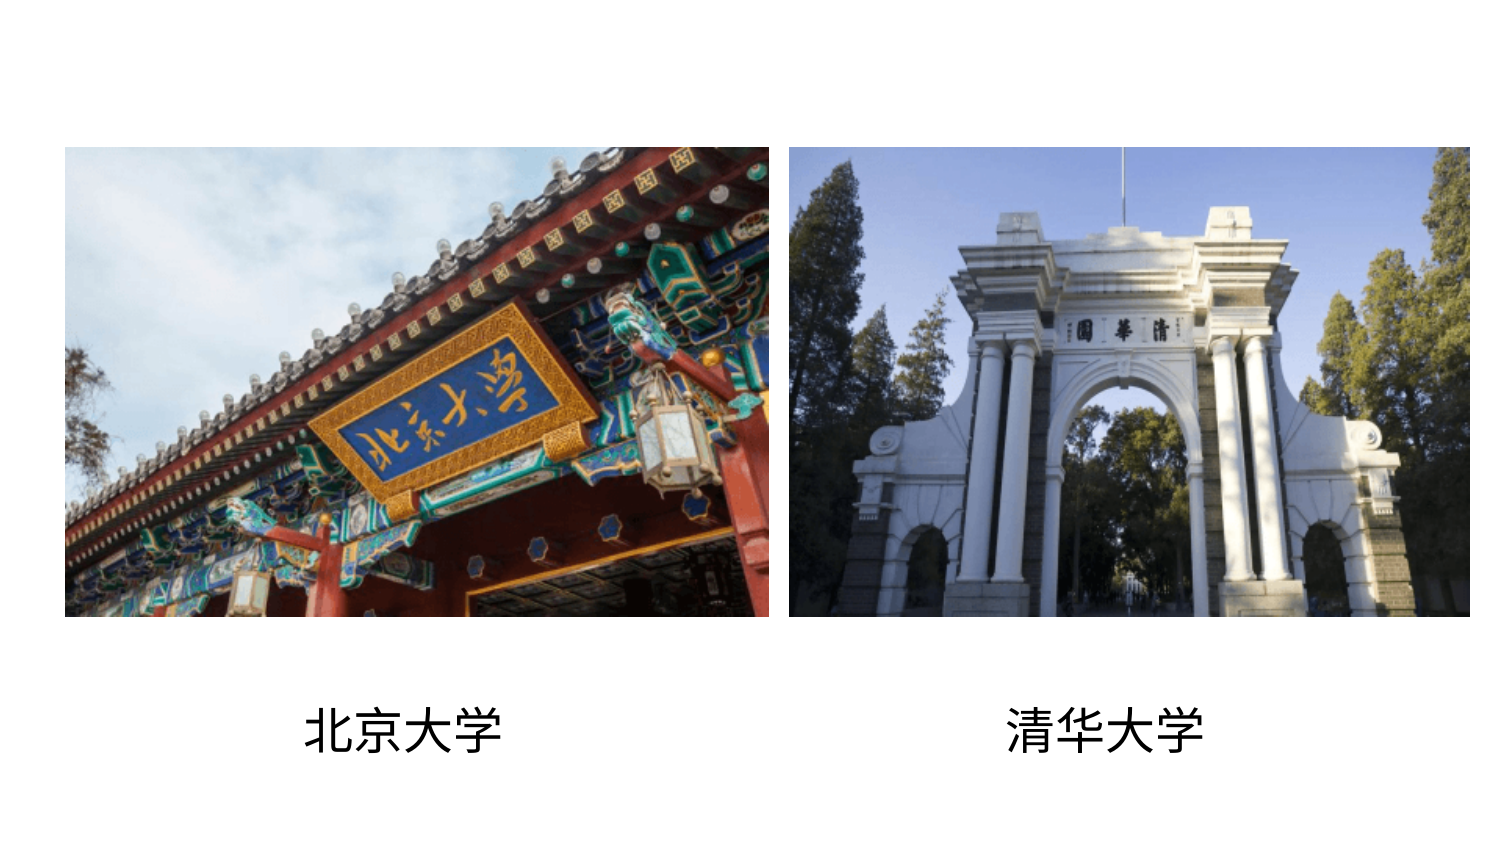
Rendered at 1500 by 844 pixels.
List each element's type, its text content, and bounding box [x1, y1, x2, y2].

picture [65, 147, 770, 617]
text_box 北京大学 [292, 692, 543, 766]
picture [789, 147, 1470, 617]
text_box 清华大学 [993, 692, 1244, 766]
